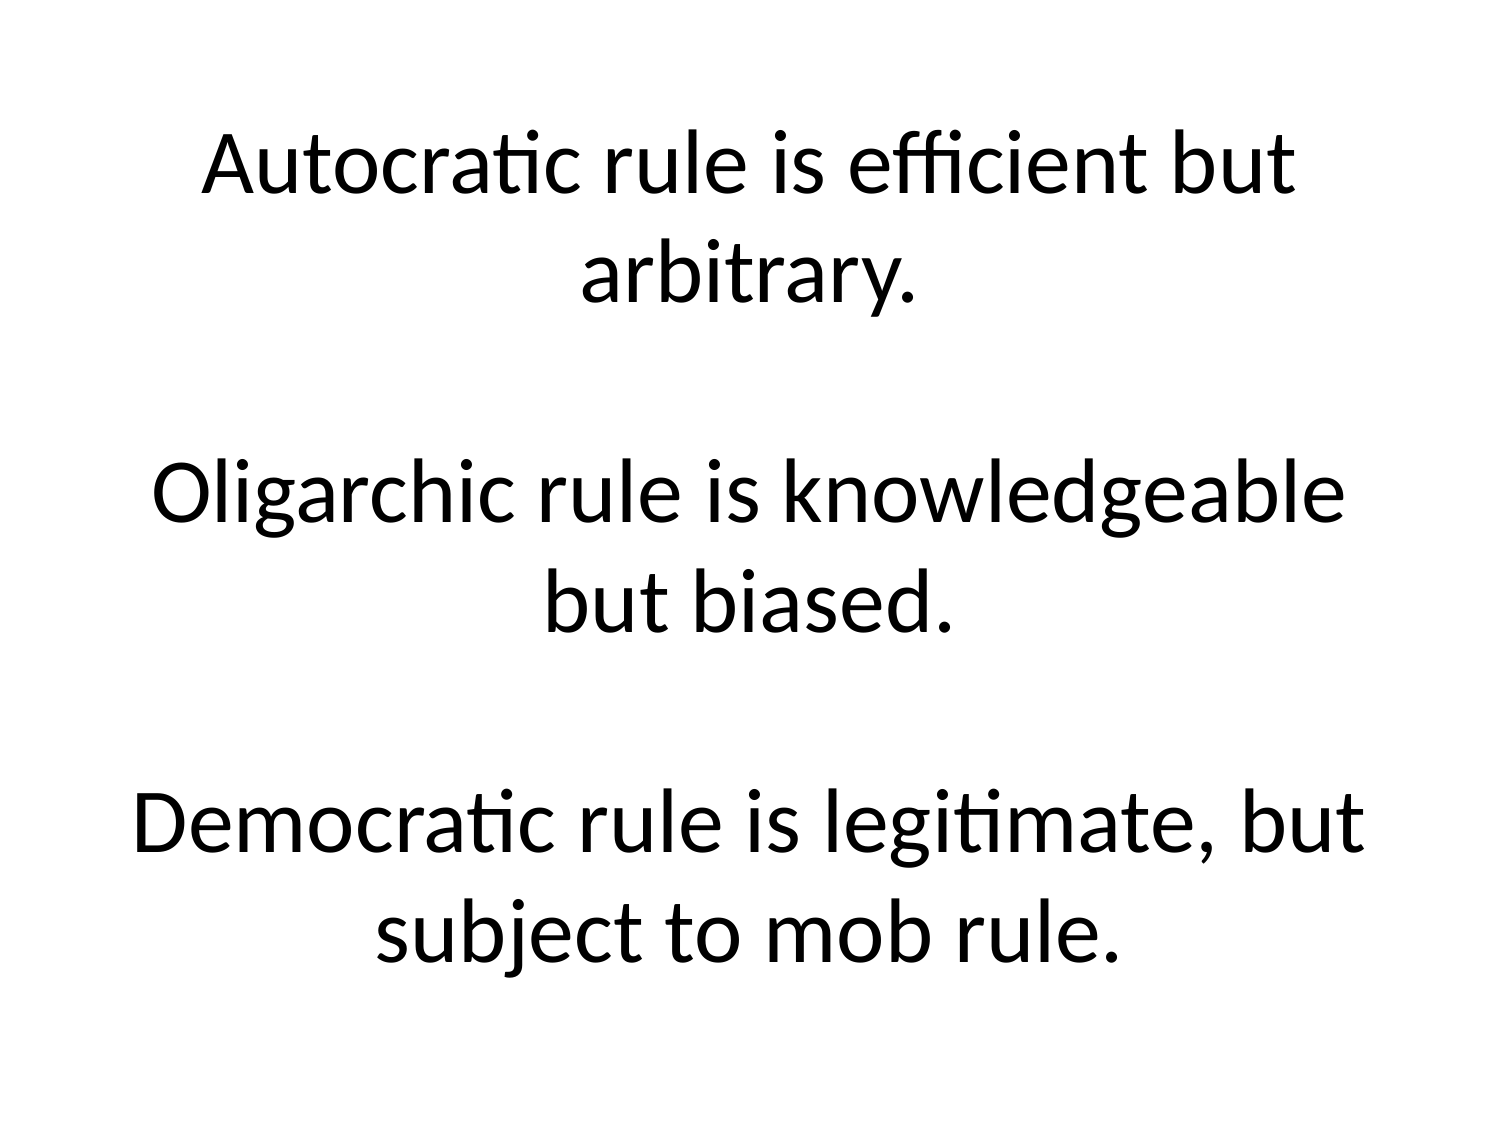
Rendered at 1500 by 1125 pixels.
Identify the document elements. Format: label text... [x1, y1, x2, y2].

title Autocratic rule is efficient but arbitrary. Oligarchic rule is knowledgeable but biased. Democratic rule is legitimate, but subject to mob rule. [74, 44, 1426, 1038]
